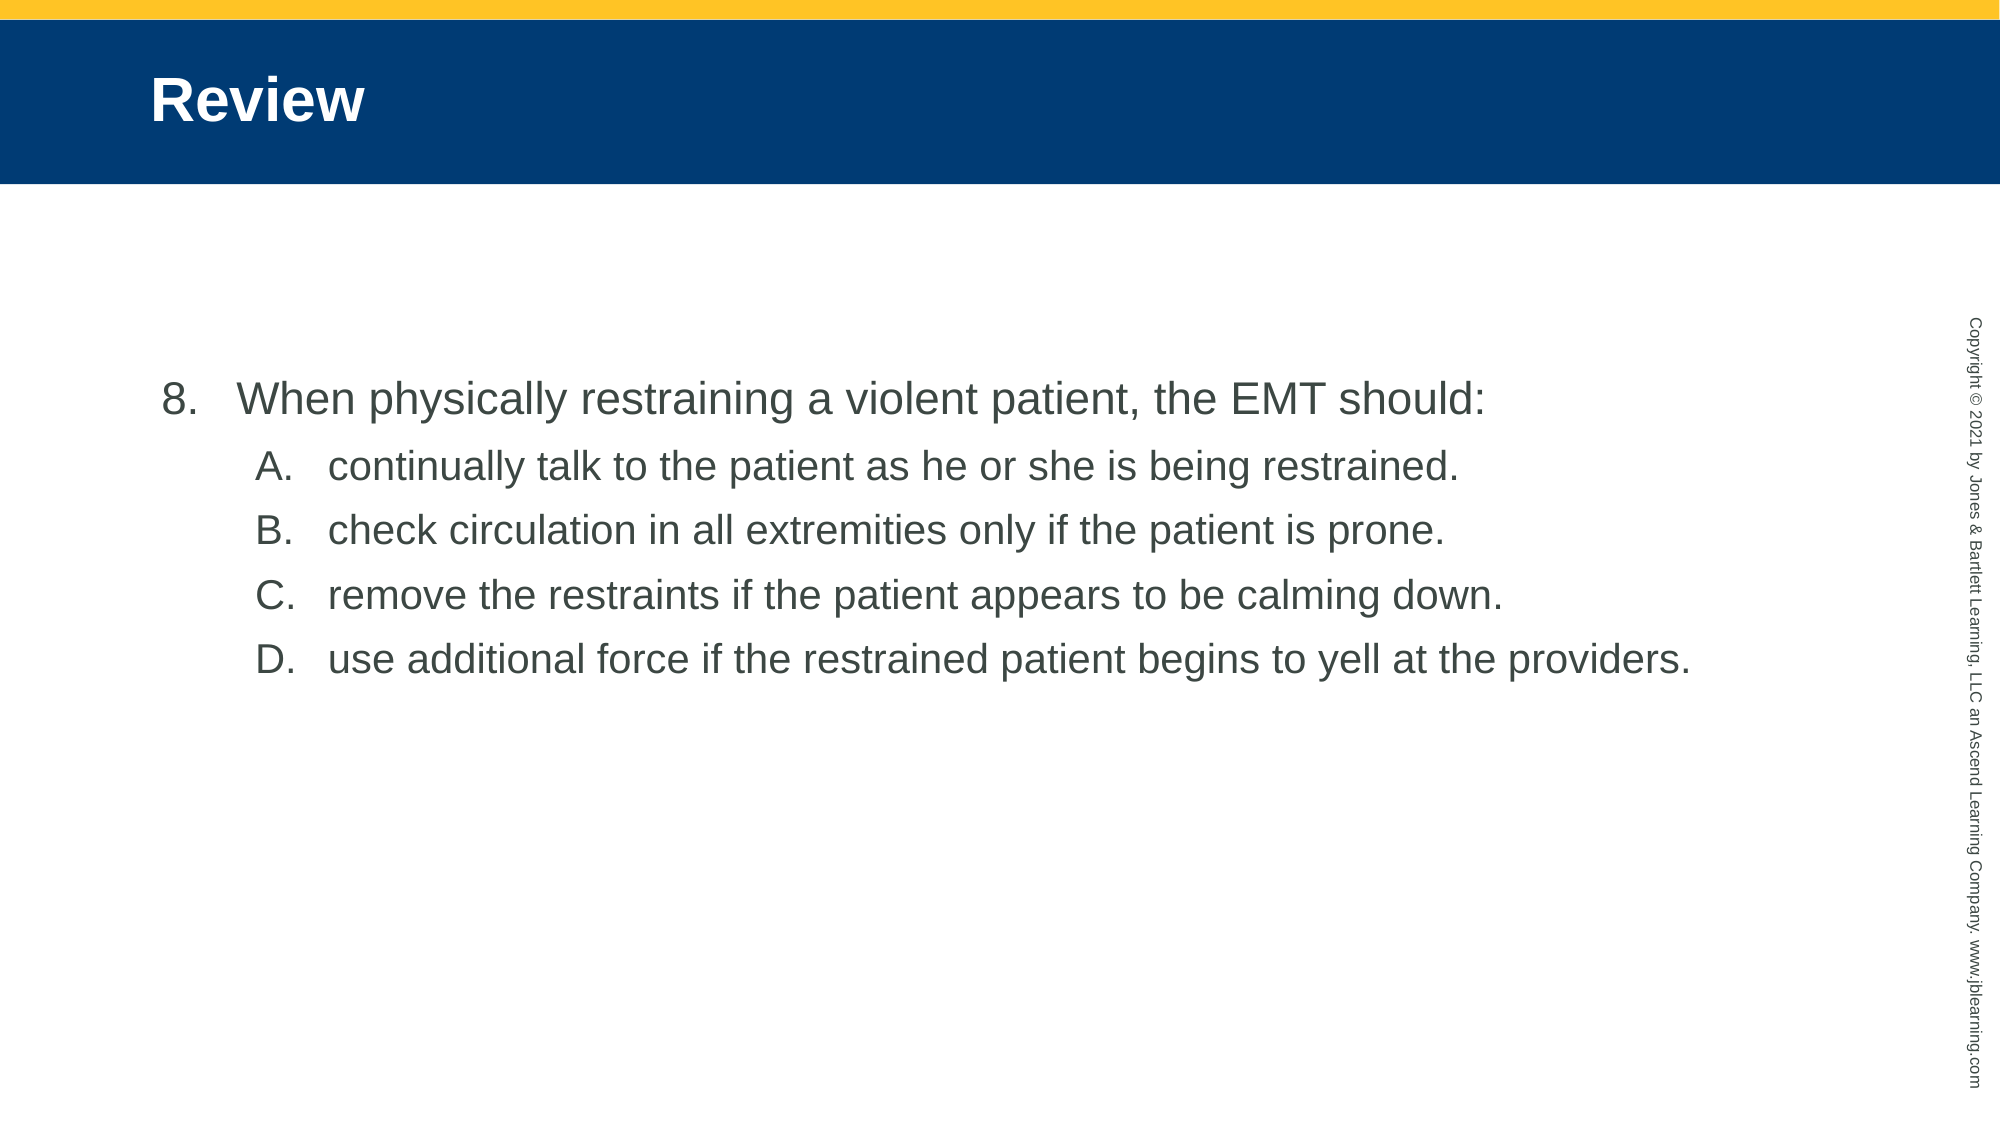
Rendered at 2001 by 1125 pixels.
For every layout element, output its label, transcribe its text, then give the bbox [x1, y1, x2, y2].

list When physically restraining a violent patient, the EMT should: continually talk to the patient as he or she is being restrained. check circulation in all extremities only if the patient is prone. remove the restraints if the patient appears to be calming down. use additional force if the restrained patient begins to yell at the providers. [146, 361, 1859, 1016]
title Review [0, 19, 2000, 185]
